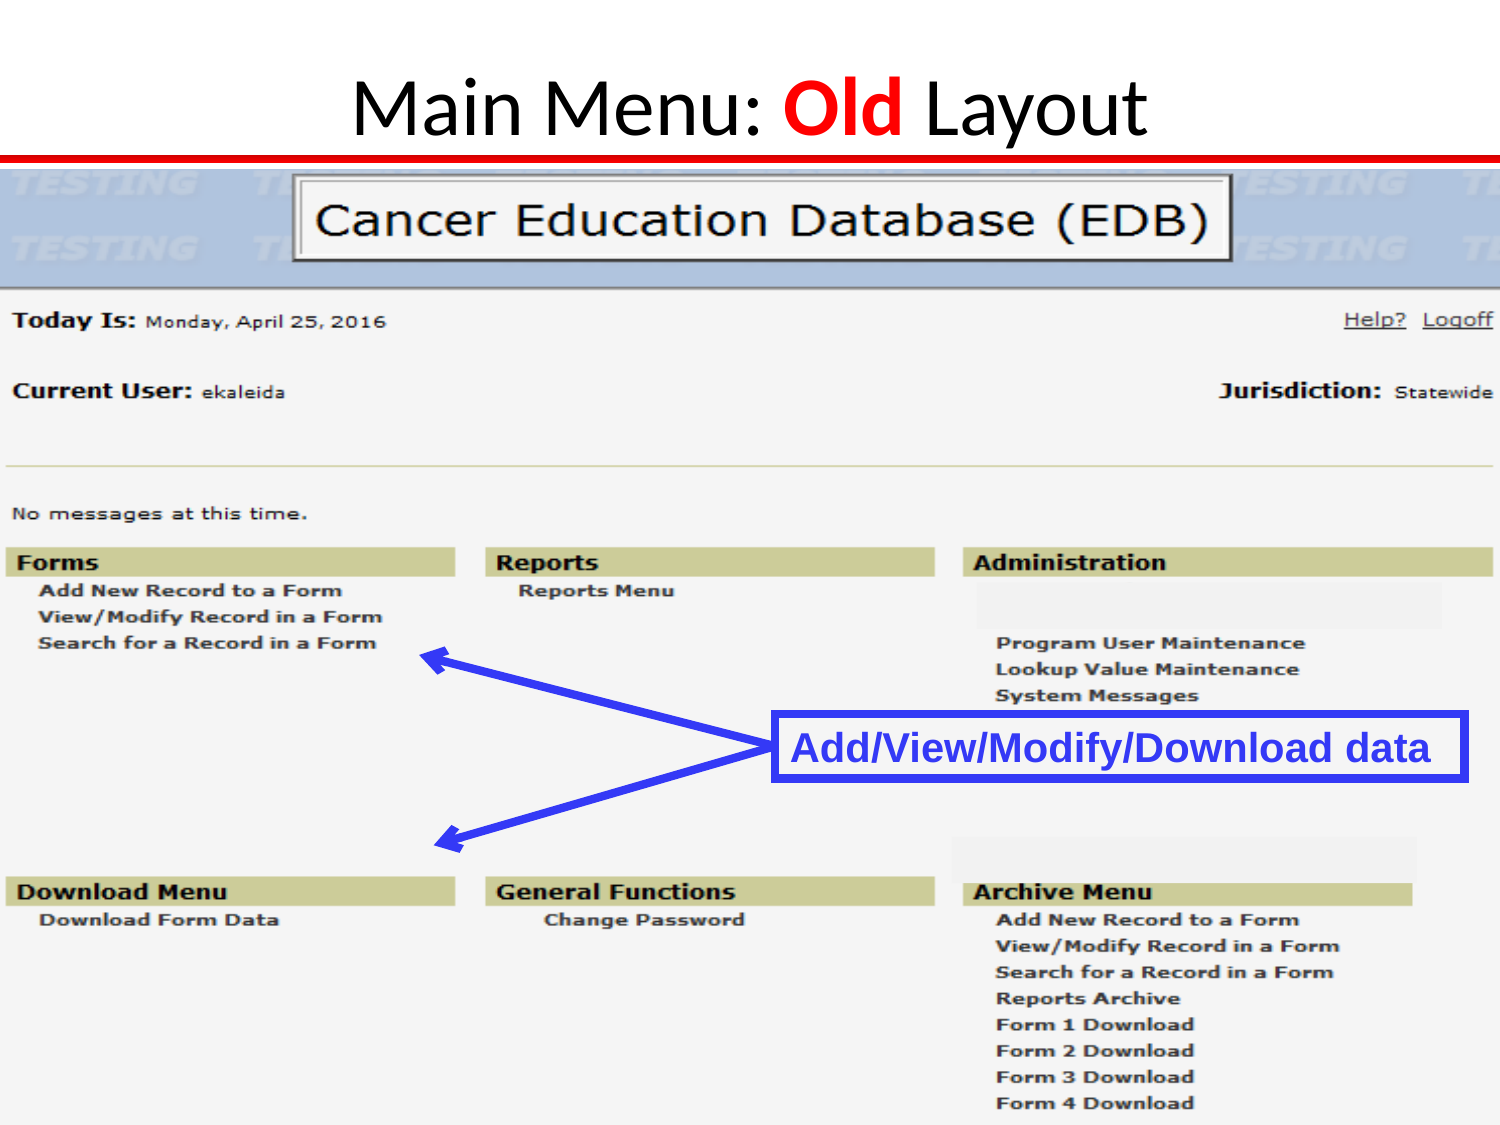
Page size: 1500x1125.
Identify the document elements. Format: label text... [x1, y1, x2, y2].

picture [0, 0, 1500, 155]
title Main Menu: Old Layout [75, 45, 1425, 167]
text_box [433, 754, 776, 846]
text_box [418, 654, 776, 747]
picture [0, 163, 1500, 1125]
